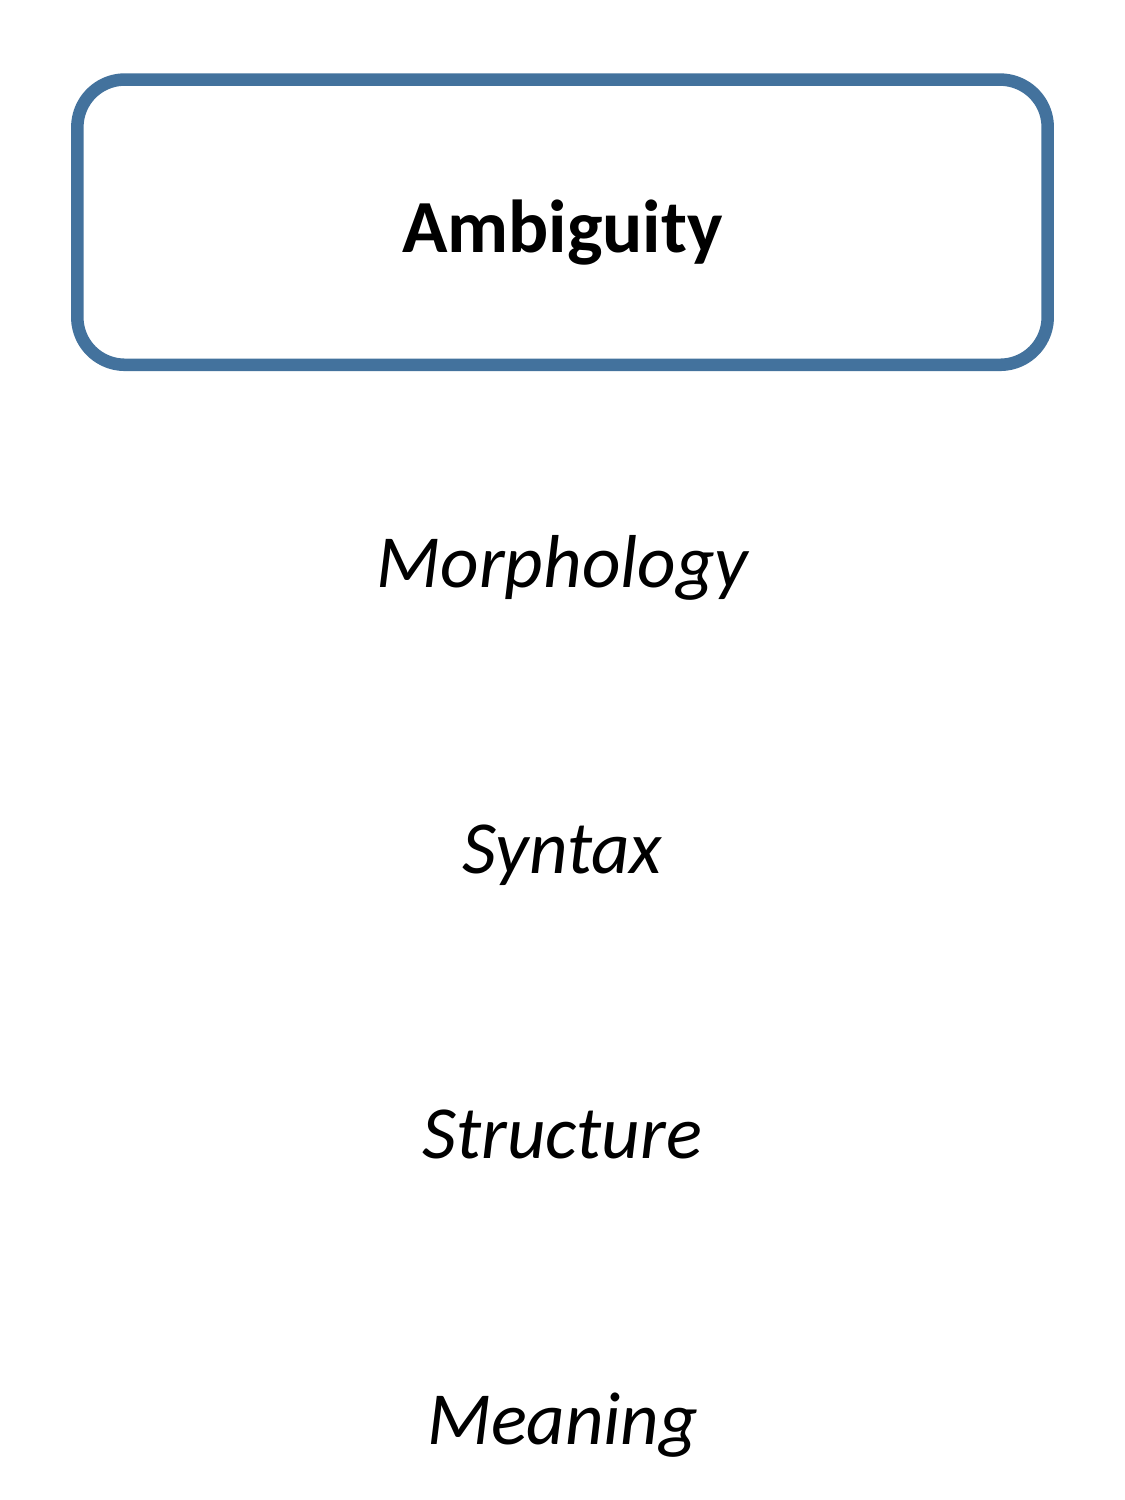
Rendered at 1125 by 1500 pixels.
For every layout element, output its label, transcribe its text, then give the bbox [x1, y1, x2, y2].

text_box Ambiguity [76, 78, 1049, 366]
list Morphology Syntax Structure Meaning [77, 399, 1048, 1352]
